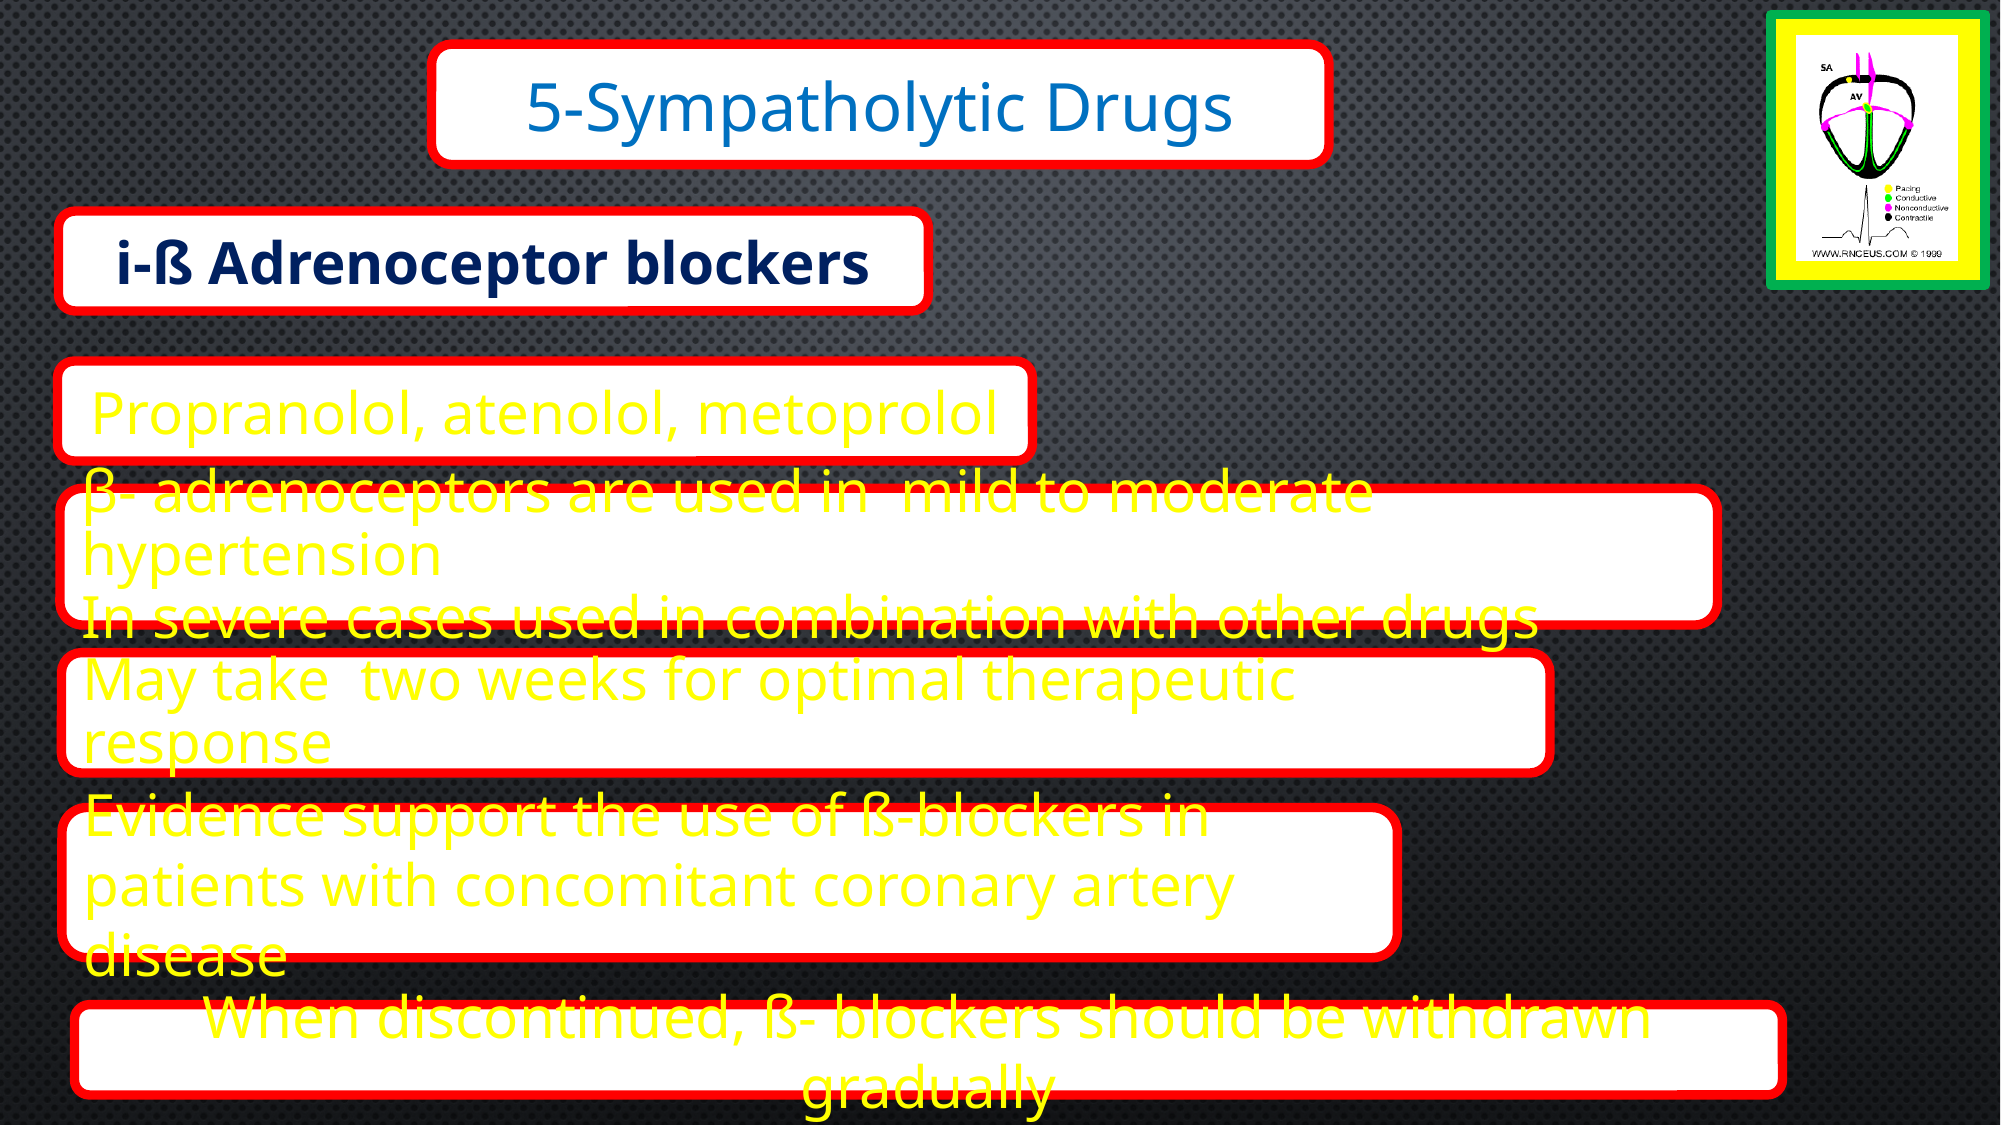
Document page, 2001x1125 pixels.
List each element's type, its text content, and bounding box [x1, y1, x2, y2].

text_box [1770, 13, 1987, 287]
text_box May take two weeks for optimal therapeutic response [59, 650, 1552, 775]
text_box i-ß Adrenoceptor blockers [56, 209, 931, 313]
picture [1795, 35, 1959, 261]
text_box Evidence support the use of ß-blockers in patients with concomitant coronary artery disease [60, 805, 1399, 960]
text_box 5-Sympatholytic Drugs [429, 42, 1331, 167]
text_box Propranolol, atenolol, metoprolol [55, 359, 1035, 463]
text_box When discontinued, ß- blockers should be withdrawn gradually [72, 1003, 1785, 1097]
text_box β- adrenoceptors are used in mild to moderate hypertension In severe cases used in combination with other drugs [58, 486, 1720, 627]
